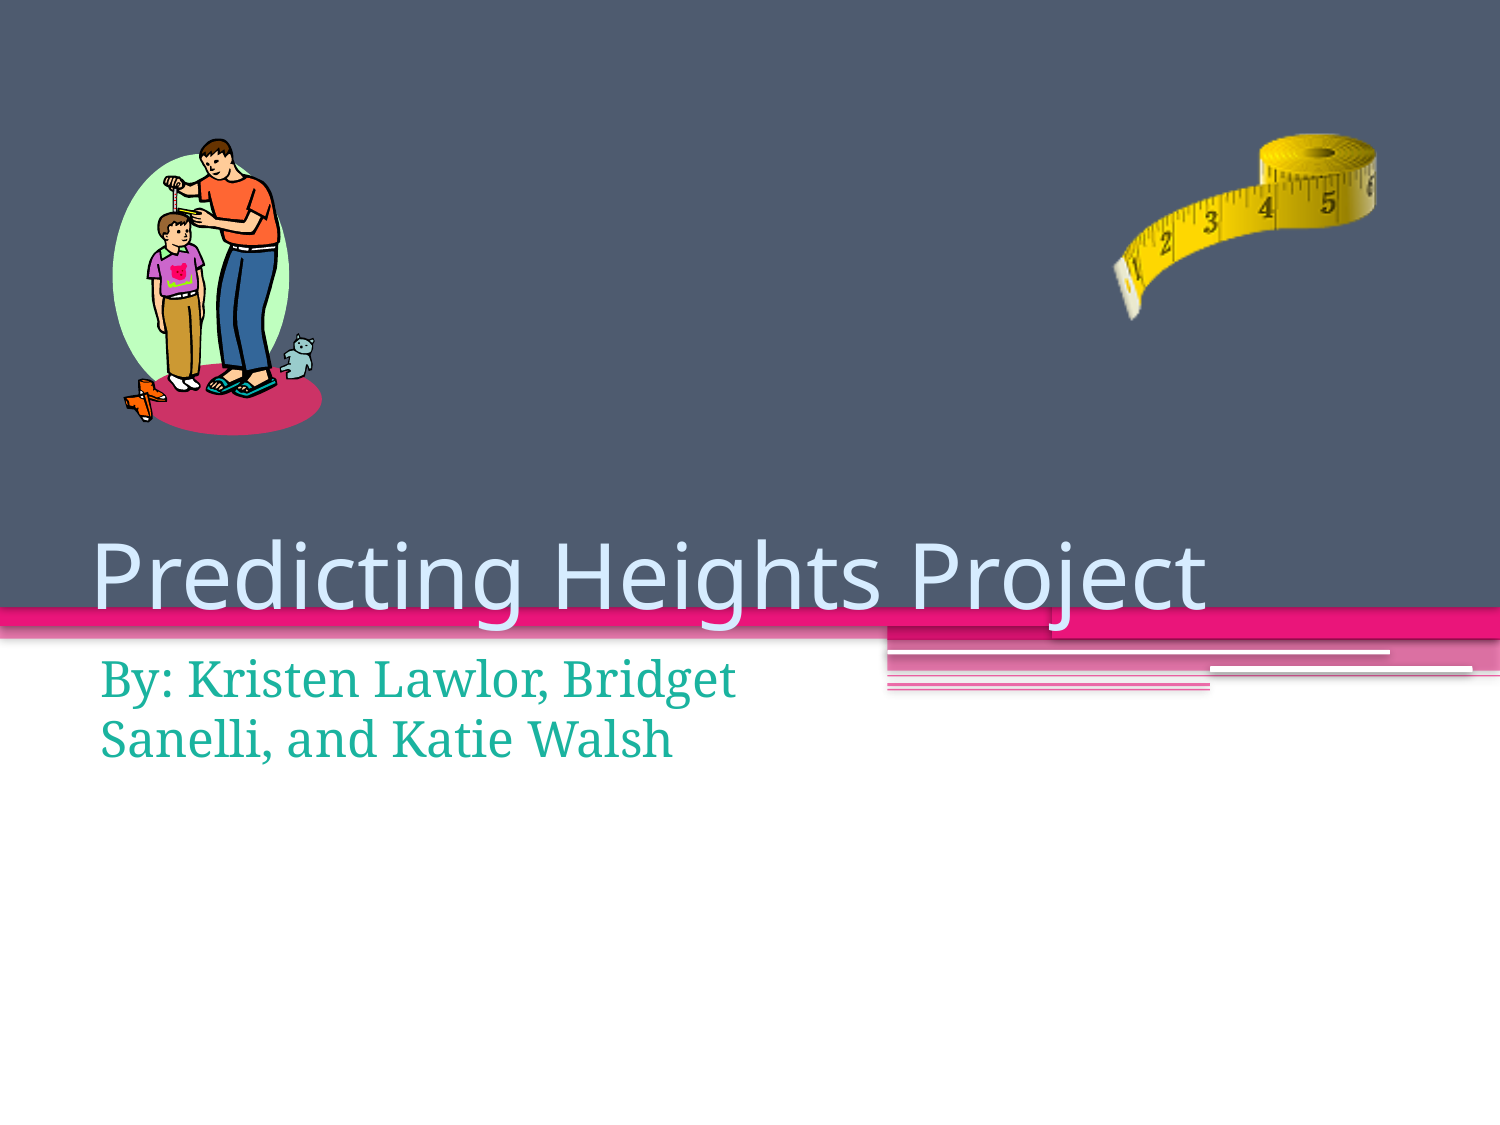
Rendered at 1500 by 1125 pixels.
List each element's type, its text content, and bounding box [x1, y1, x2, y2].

picture [1099, 74, 1401, 376]
title Predicting Heights Project [75, 394, 1463, 636]
picture [112, 137, 323, 436]
subtitle By: Kristen Lawlor, Bridget Sanelli, and Katie Walsh [75, 639, 888, 928]
